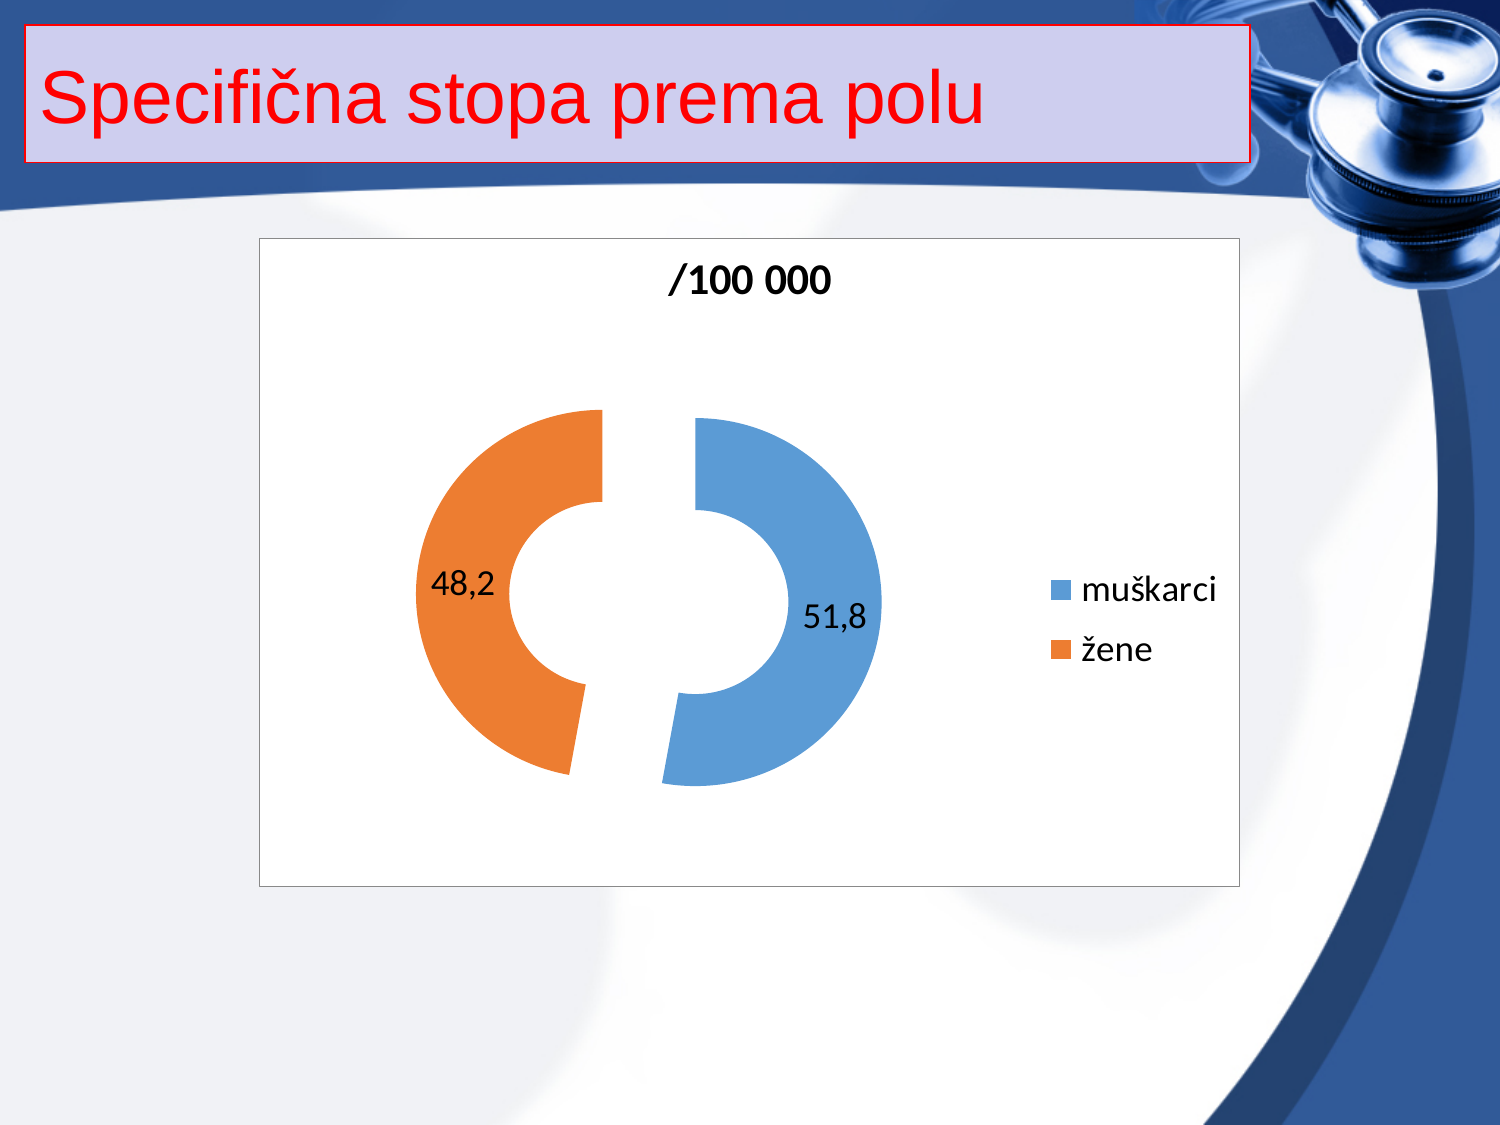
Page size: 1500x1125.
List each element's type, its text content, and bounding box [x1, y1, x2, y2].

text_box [249, 228, 1251, 897]
slide_number 5 [937, 1062, 1294, 1101]
title Specifična stopa prema polu [24, 24, 1251, 163]
picture [0, 0, 1500, 1125]
